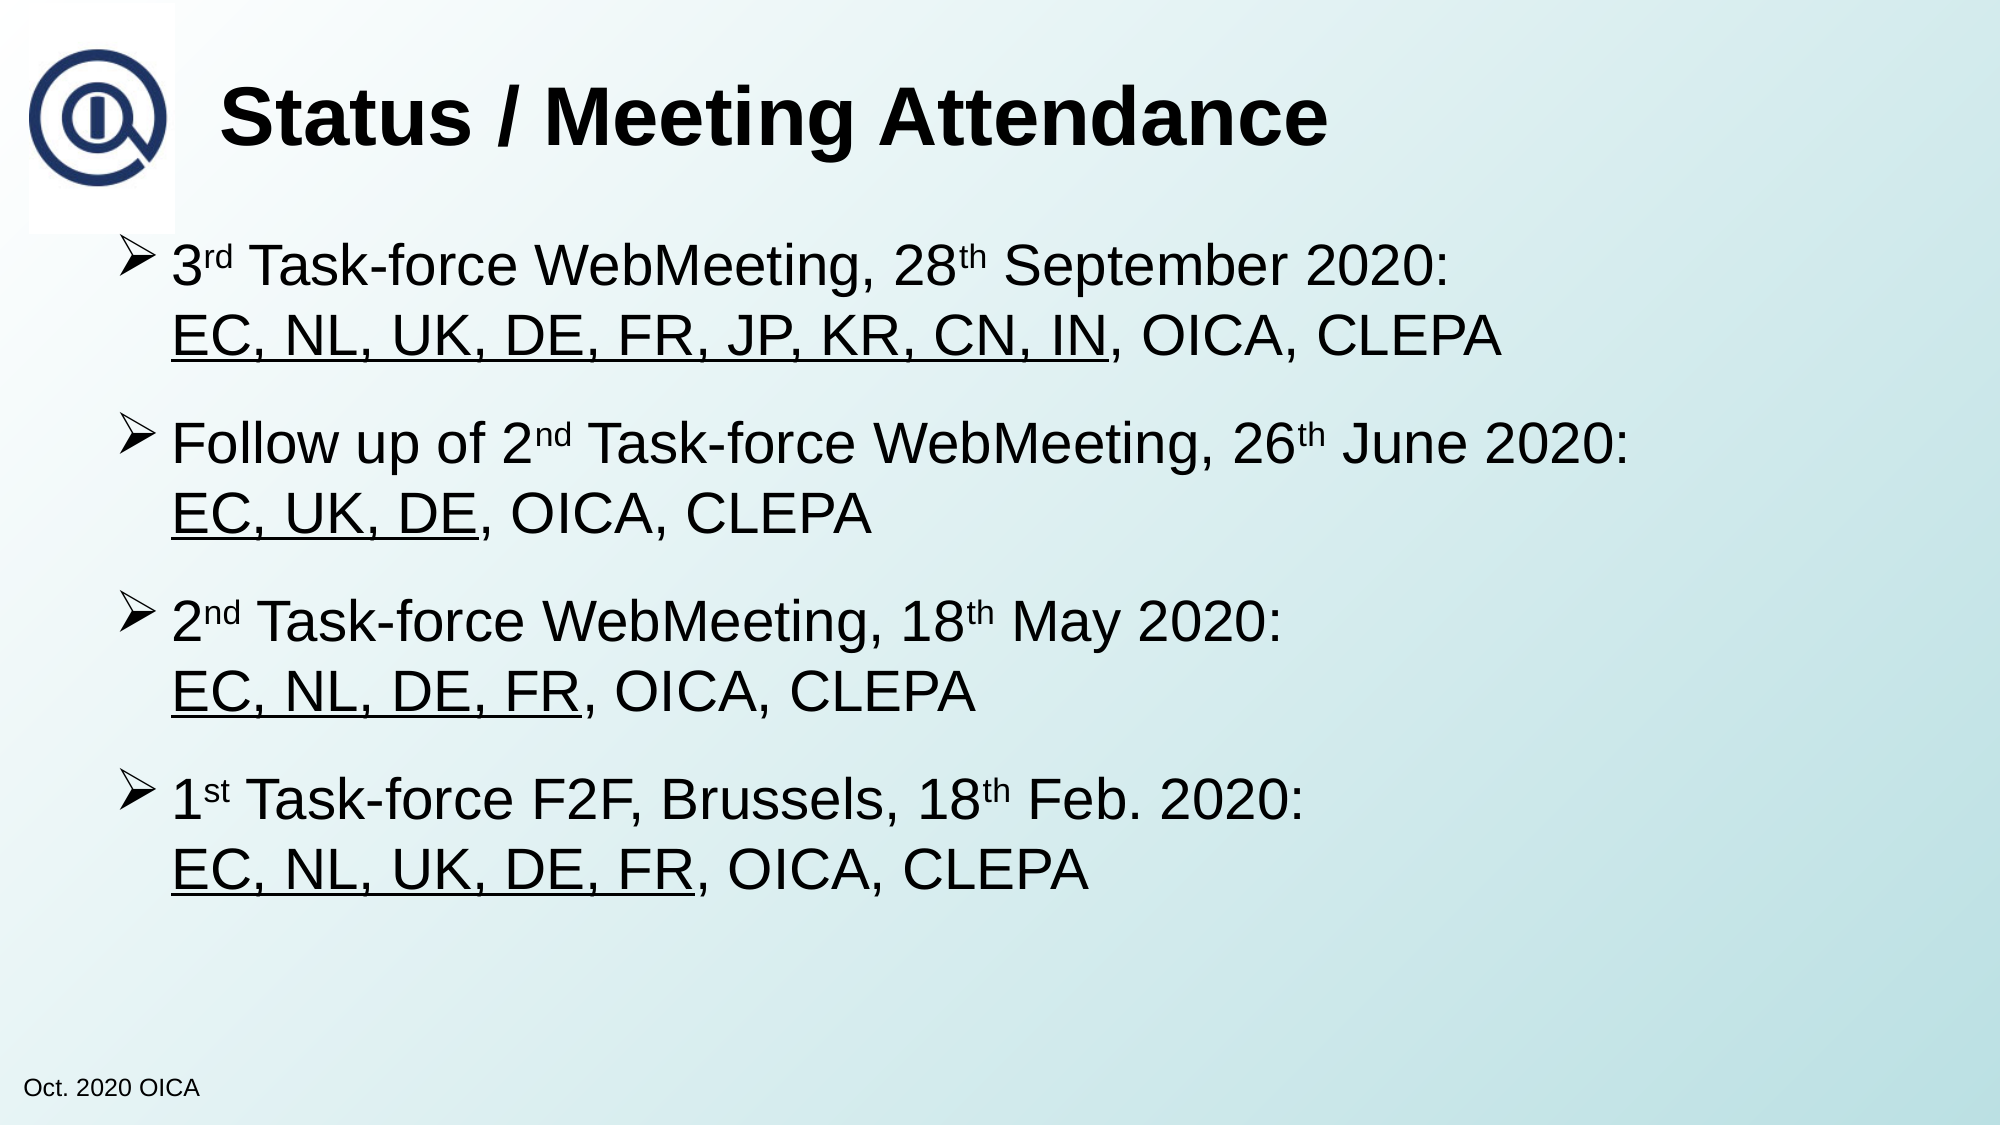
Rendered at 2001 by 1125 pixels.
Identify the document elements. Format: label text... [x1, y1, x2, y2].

title Status / Meeting Attendance [205, 54, 1900, 219]
list 3rd Task-force WebMeeting, 28th September 2020: EC, NL, UK, DE, FR, JP, KR, CN, IN, OICA, CLEPA Follow up of 2nd Task-force WebMeeting, 26th June 2020: EC, UK, DE, OICA, CLEPA 2nd Task-force WebMeeting, 18th May 2020: EC, NL, DE, FR, OICA, CLEPA 1st Task-force F2F, Brussels, 18th Feb. 2020: EC, NL, UK, DE, FR, OICA, CLEPA [99, 219, 1901, 1024]
picture [29, 3, 175, 234]
